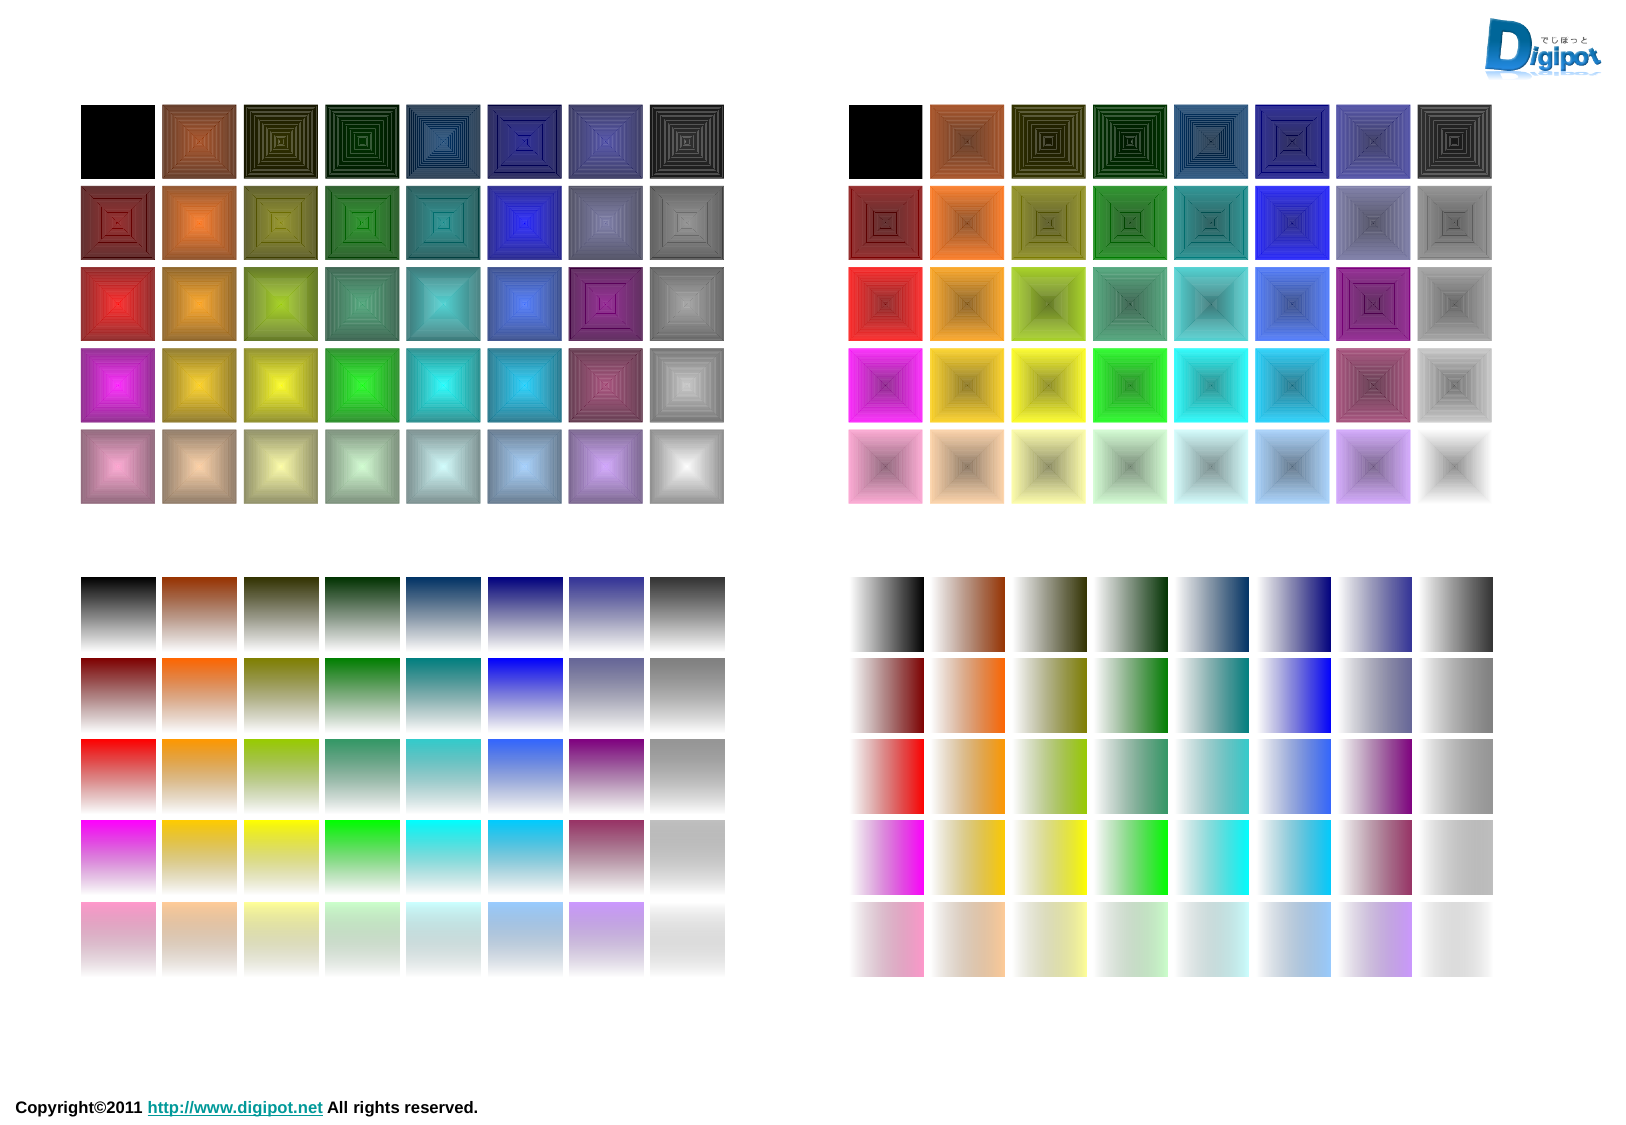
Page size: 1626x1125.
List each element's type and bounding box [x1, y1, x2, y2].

text_box [1256, 577, 1331, 652]
text_box [244, 658, 319, 733]
text_box [487, 348, 562, 423]
text_box [325, 577, 400, 652]
text_box [1337, 902, 1412, 977]
text_box [243, 267, 318, 341]
text_box [1093, 902, 1168, 977]
text_box [849, 821, 924, 895]
text_box [650, 821, 725, 895]
text_box [80, 104, 155, 179]
text_box [325, 267, 400, 341]
text_box [1093, 267, 1168, 341]
text_box [1256, 902, 1331, 977]
text_box [1337, 739, 1412, 814]
text_box [849, 902, 924, 977]
text_box [1012, 658, 1087, 733]
text_box [81, 739, 156, 814]
text_box [80, 267, 155, 341]
text_box [487, 104, 562, 179]
text_box [1012, 902, 1087, 977]
text_box [848, 104, 923, 179]
text_box [1011, 104, 1086, 179]
text_box [1174, 185, 1249, 260]
text_box [1093, 104, 1168, 179]
text_box [488, 902, 563, 977]
text_box [162, 429, 237, 504]
text_box [1093, 821, 1168, 895]
text_box [650, 902, 725, 977]
text_box [243, 104, 318, 179]
text_box [568, 185, 643, 260]
text_box [406, 902, 481, 977]
text_box [325, 821, 400, 895]
text_box [1336, 104, 1411, 179]
text_box [650, 658, 725, 733]
text_box [848, 267, 923, 341]
text_box [244, 577, 319, 652]
text_box [650, 577, 725, 652]
text_box [1256, 658, 1331, 733]
text_box [1174, 104, 1249, 179]
text_box [569, 821, 644, 895]
text_box [1093, 429, 1168, 504]
text_box [1174, 577, 1249, 652]
text_box [488, 821, 563, 895]
text_box [568, 348, 643, 423]
text_box [1256, 739, 1331, 814]
text_box [1174, 267, 1249, 341]
text_box [243, 185, 318, 260]
text_box [406, 821, 481, 895]
text_box [1174, 902, 1249, 977]
text_box [325, 104, 400, 179]
text_box [81, 821, 156, 895]
text_box [162, 902, 237, 977]
text_box [487, 185, 562, 260]
text_box [325, 902, 400, 977]
text_box [1093, 739, 1168, 814]
text_box [930, 821, 1005, 895]
text_box [1417, 429, 1492, 504]
text_box [1093, 348, 1168, 423]
text_box [930, 658, 1005, 733]
text_box [1255, 185, 1330, 260]
text_box [81, 902, 156, 977]
text_box [1011, 267, 1086, 341]
text_box [243, 429, 318, 504]
text_box [488, 577, 563, 652]
text_box [244, 739, 319, 814]
text_box [1256, 821, 1331, 895]
text_box [649, 104, 724, 179]
text_box [487, 267, 562, 341]
text_box [162, 821, 237, 895]
text_box [1174, 429, 1249, 504]
text_box [488, 658, 563, 733]
text_box [406, 739, 481, 814]
text_box [1011, 348, 1086, 423]
text_box [1418, 902, 1493, 977]
text_box [1255, 104, 1330, 179]
text_box [406, 104, 481, 179]
text_box [649, 348, 724, 423]
text_box [162, 267, 237, 341]
text_box [406, 267, 481, 341]
text_box [244, 902, 319, 977]
text_box [1418, 821, 1493, 895]
text_box [568, 429, 643, 504]
text_box [1012, 577, 1087, 652]
text_box [162, 577, 237, 652]
text_box [80, 185, 155, 260]
text_box [1093, 577, 1168, 652]
text_box [1337, 658, 1412, 733]
text_box [650, 739, 725, 814]
text_box [1418, 739, 1493, 814]
text_box [1336, 429, 1411, 504]
text_box [1417, 104, 1492, 179]
text_box [1255, 348, 1330, 423]
text_box [487, 429, 562, 504]
text_box [649, 185, 724, 260]
text_box [848, 185, 923, 260]
text_box [1093, 185, 1168, 260]
text_box [1417, 348, 1492, 423]
text_box [162, 658, 237, 733]
text_box [1174, 348, 1249, 423]
text_box [1336, 348, 1411, 423]
text_box [1418, 658, 1493, 733]
text_box [849, 658, 924, 733]
text_box [1174, 739, 1249, 814]
text_box [930, 739, 1005, 814]
text_box [162, 739, 237, 814]
text_box [325, 429, 400, 504]
text_box [1093, 658, 1168, 733]
text_box [1418, 577, 1493, 652]
text_box [849, 577, 924, 652]
text_box [1012, 821, 1087, 895]
text_box [930, 577, 1005, 652]
text_box [406, 577, 481, 652]
text_box [569, 577, 644, 652]
text_box [848, 348, 923, 423]
text_box [930, 104, 1005, 179]
text_box [569, 739, 644, 814]
text_box [848, 429, 923, 504]
text_box [406, 185, 481, 260]
text_box [406, 658, 481, 733]
text_box [80, 348, 155, 423]
text_box [488, 739, 563, 814]
text_box [1174, 821, 1249, 895]
text_box [325, 739, 400, 814]
text_box [1011, 185, 1086, 260]
text_box [569, 658, 644, 733]
text_box [1011, 429, 1086, 504]
text_box [81, 577, 156, 652]
text_box [1336, 185, 1411, 260]
text_box [243, 348, 318, 423]
text_box [1417, 185, 1492, 260]
text_box [930, 267, 1005, 341]
text_box [1012, 739, 1087, 814]
picture [1485, 18, 1602, 82]
text_box [162, 185, 237, 260]
text_box [406, 429, 481, 504]
text_box [244, 821, 319, 895]
text_box [1337, 577, 1412, 652]
text_box [930, 902, 1005, 977]
text_box [81, 658, 156, 733]
text_box [930, 429, 1005, 504]
text_box [1417, 267, 1492, 341]
text_box [80, 429, 155, 504]
text_box [849, 739, 924, 814]
text_box [568, 104, 643, 179]
text_box [1174, 658, 1249, 733]
text_box [325, 658, 400, 733]
text_box [162, 348, 237, 423]
text_box [930, 348, 1005, 423]
text_box [162, 104, 237, 179]
text_box [569, 902, 644, 977]
text_box [930, 185, 1005, 260]
text_box [1255, 429, 1330, 504]
text_box [568, 267, 643, 341]
text_box [1255, 267, 1330, 341]
text_box [1336, 267, 1411, 341]
text_box [1337, 821, 1412, 895]
text_box [649, 429, 724, 504]
text_box [325, 348, 400, 423]
text_box [406, 348, 481, 423]
text_box [325, 185, 400, 260]
text_box [649, 267, 724, 341]
